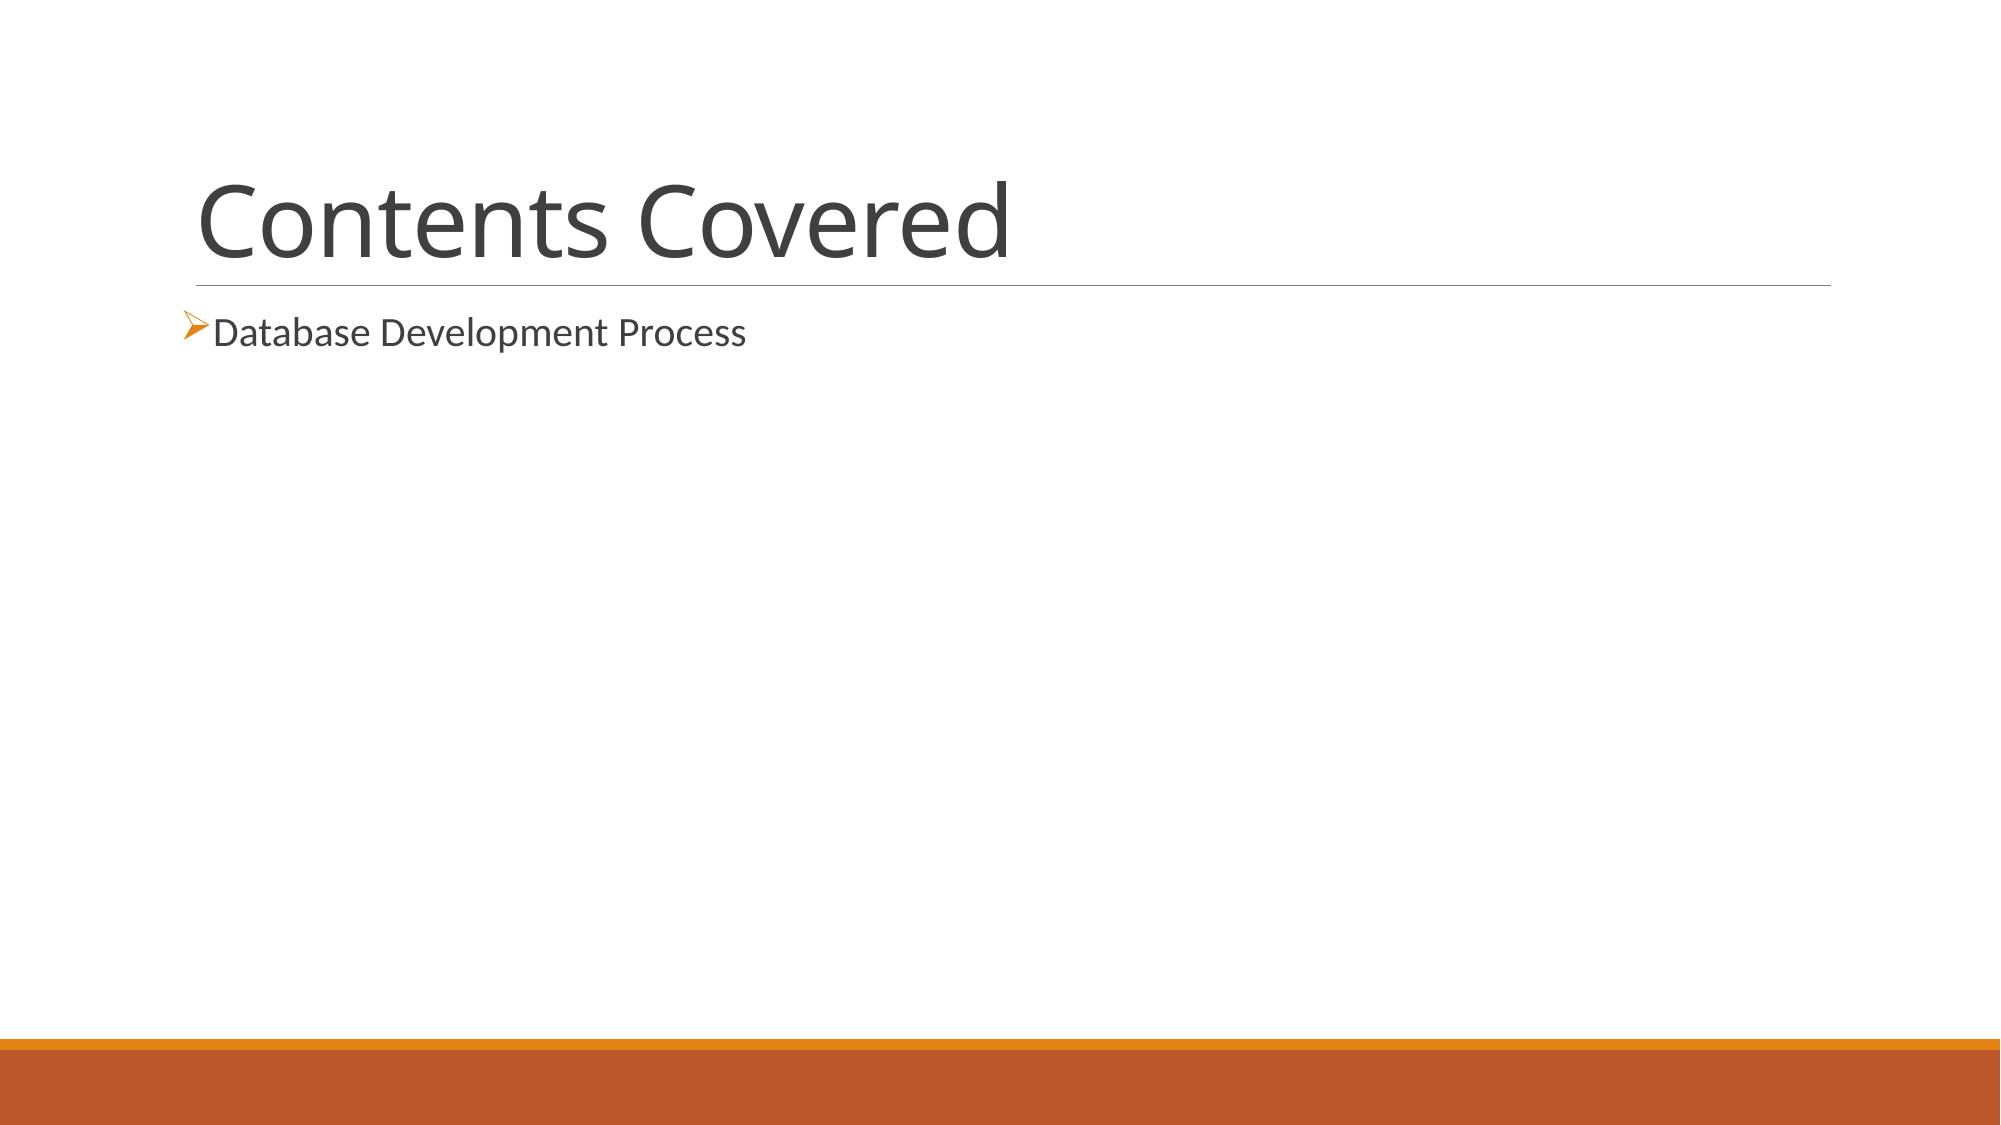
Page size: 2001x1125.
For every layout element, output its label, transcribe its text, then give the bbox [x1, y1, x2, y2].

title Contents Covered [180, 47, 1830, 285]
list Database Development Process [180, 302, 1830, 963]
